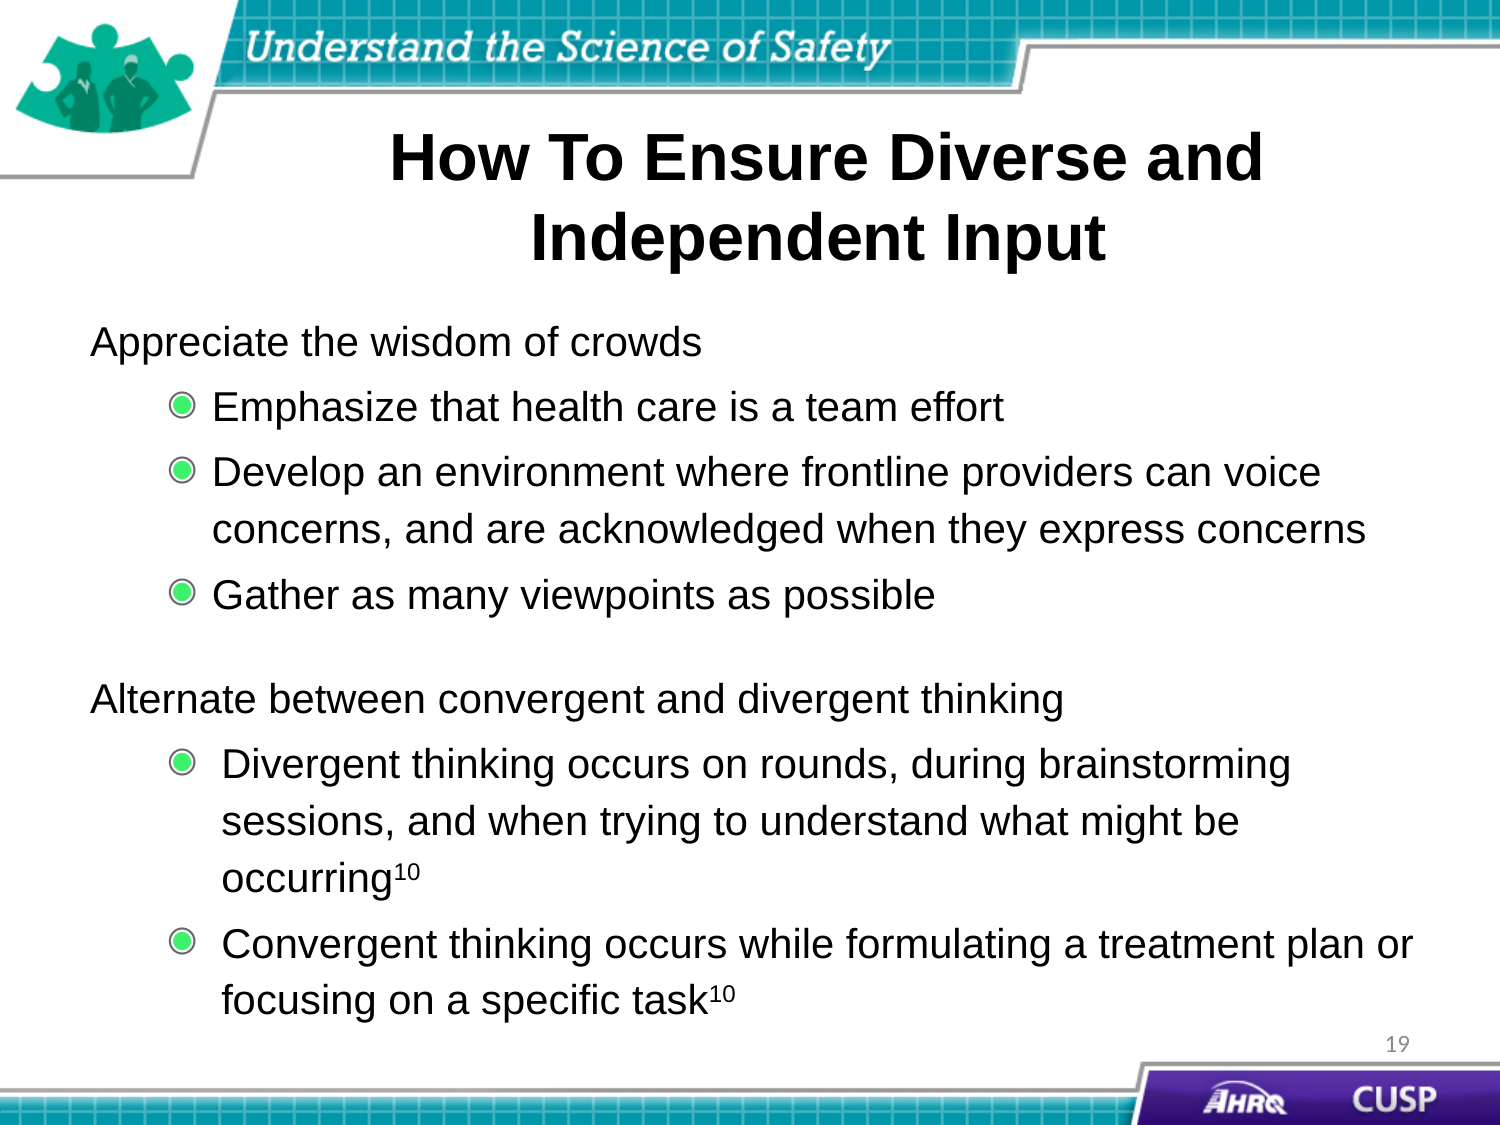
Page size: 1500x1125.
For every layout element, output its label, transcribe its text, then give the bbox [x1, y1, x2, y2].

slide_number 19 [1074, 1012, 1425, 1073]
title How To Ensure Diverse and Independent Input [162, 99, 1475, 288]
picture [0, 0, 1500, 1125]
list Appreciate the wisdom of crowds Emphasize that health care is a team effort Develop an environment where frontline providers can voice concerns, and are acknowledged when they express concerns Gather as many viewpoints as possible Alternate between convergent and divergent thinking Divergent thinking occurs on rounds, during brainstorming sessions, and when trying to understand what might be occurring10 Convergent thinking occurs while formulating a treatment plan or focusing on a specific task10 [75, 299, 1438, 1038]
